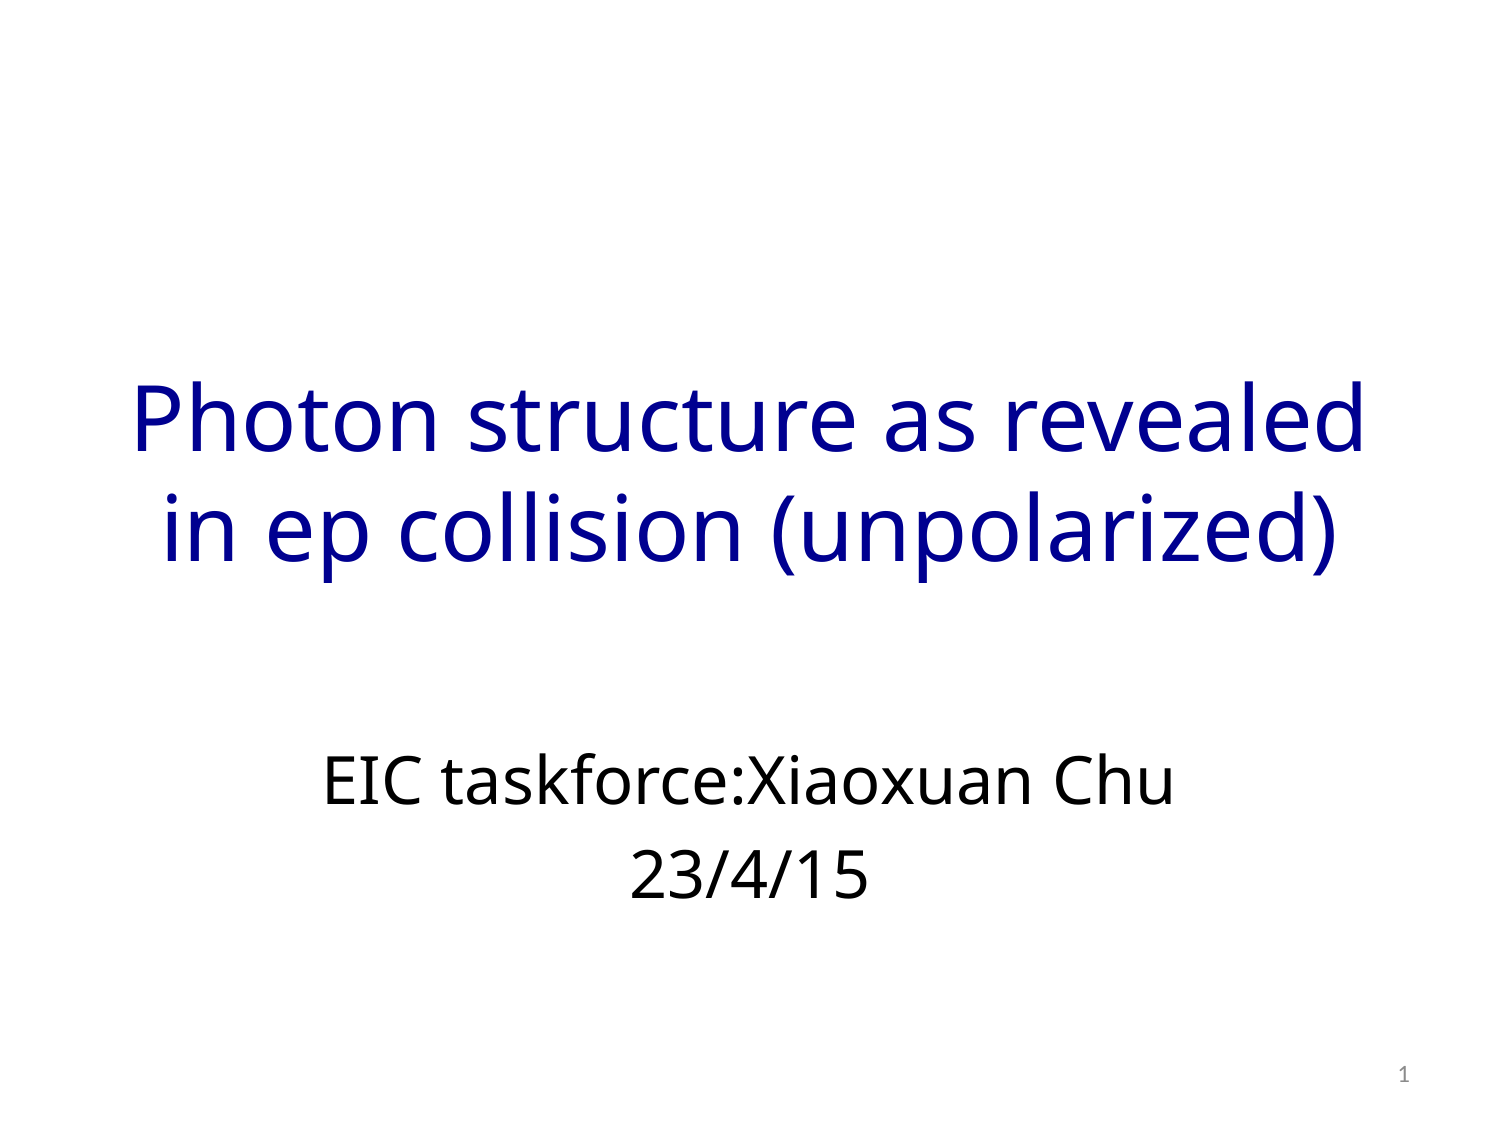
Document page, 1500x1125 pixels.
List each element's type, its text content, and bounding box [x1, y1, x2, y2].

slide_number 1 [1074, 1042, 1425, 1103]
subtitle EIC taskforce:Xiaoxuan Chu 23/4/15 [225, 637, 1275, 925]
title Photon structure as revealed in ep collision (unpolarized) [112, 349, 1388, 591]
